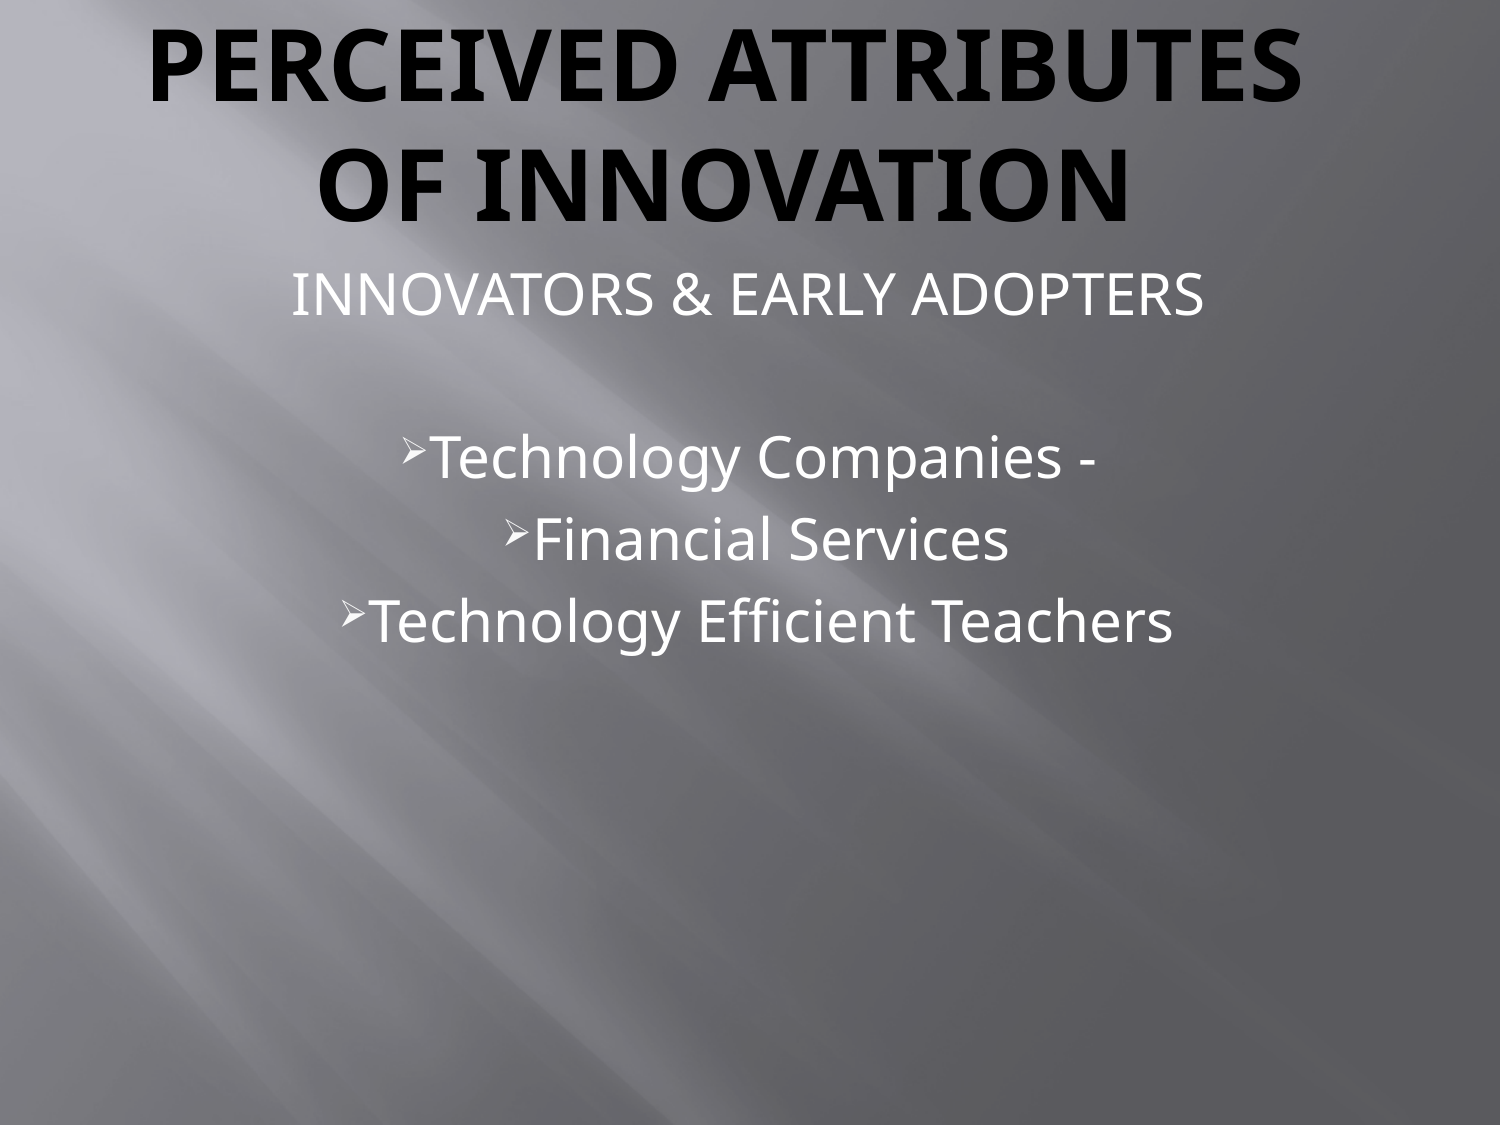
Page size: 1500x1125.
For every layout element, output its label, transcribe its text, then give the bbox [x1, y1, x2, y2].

subtitle INNOVATORS & EARLY ADOPTERS Technology Companies - Financial Services Technology Efficient Teachers [87, 249, 1425, 1063]
title Perceived Attributes of Innovation [87, 0, 1363, 242]
